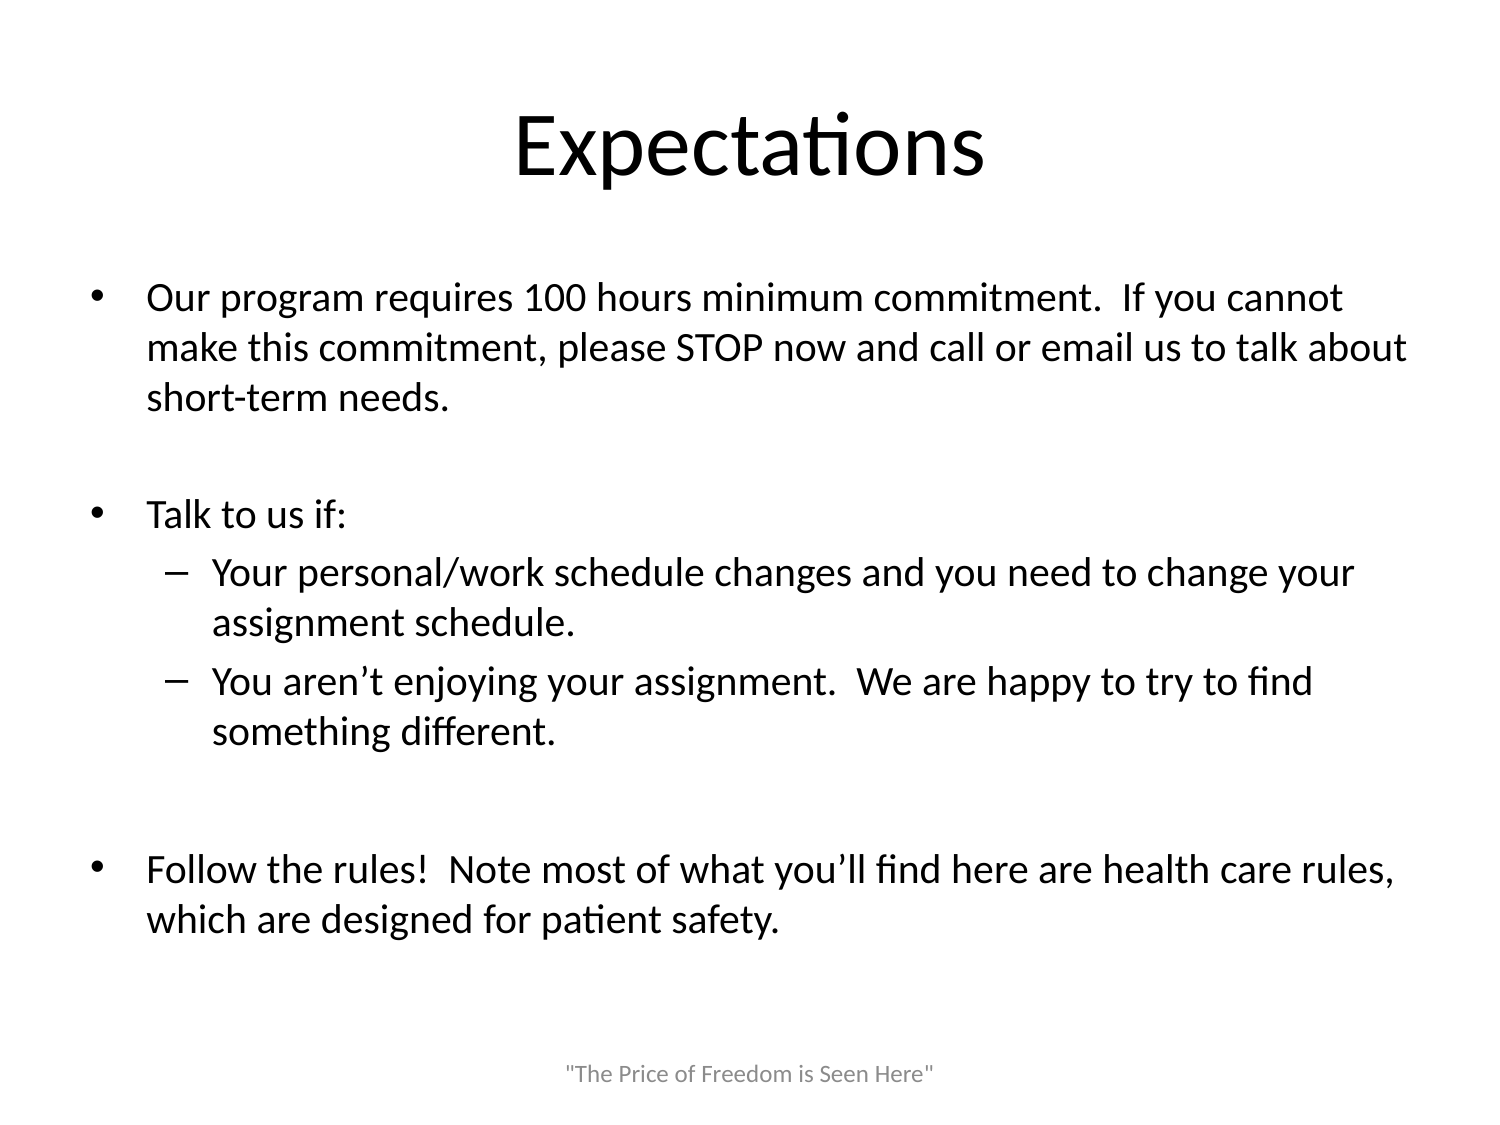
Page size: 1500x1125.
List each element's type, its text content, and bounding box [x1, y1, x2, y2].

list Our program requires 100 hours minimum commitment. If you cannot make this commitment, please STOP now and call or email us to talk about short-term needs. Talk to us if: Your personal/work schedule changes and you need to change your assignment schedule. You aren’t enjoying your assignment. We are happy to try to find something different. Follow the rules! Note most of what you’ll find here are health care rules, which are designed for patient safety. [75, 262, 1425, 1005]
footer "The Price of Freedom is Seen Here" [512, 1042, 988, 1103]
title Expectations [75, 45, 1425, 233]
